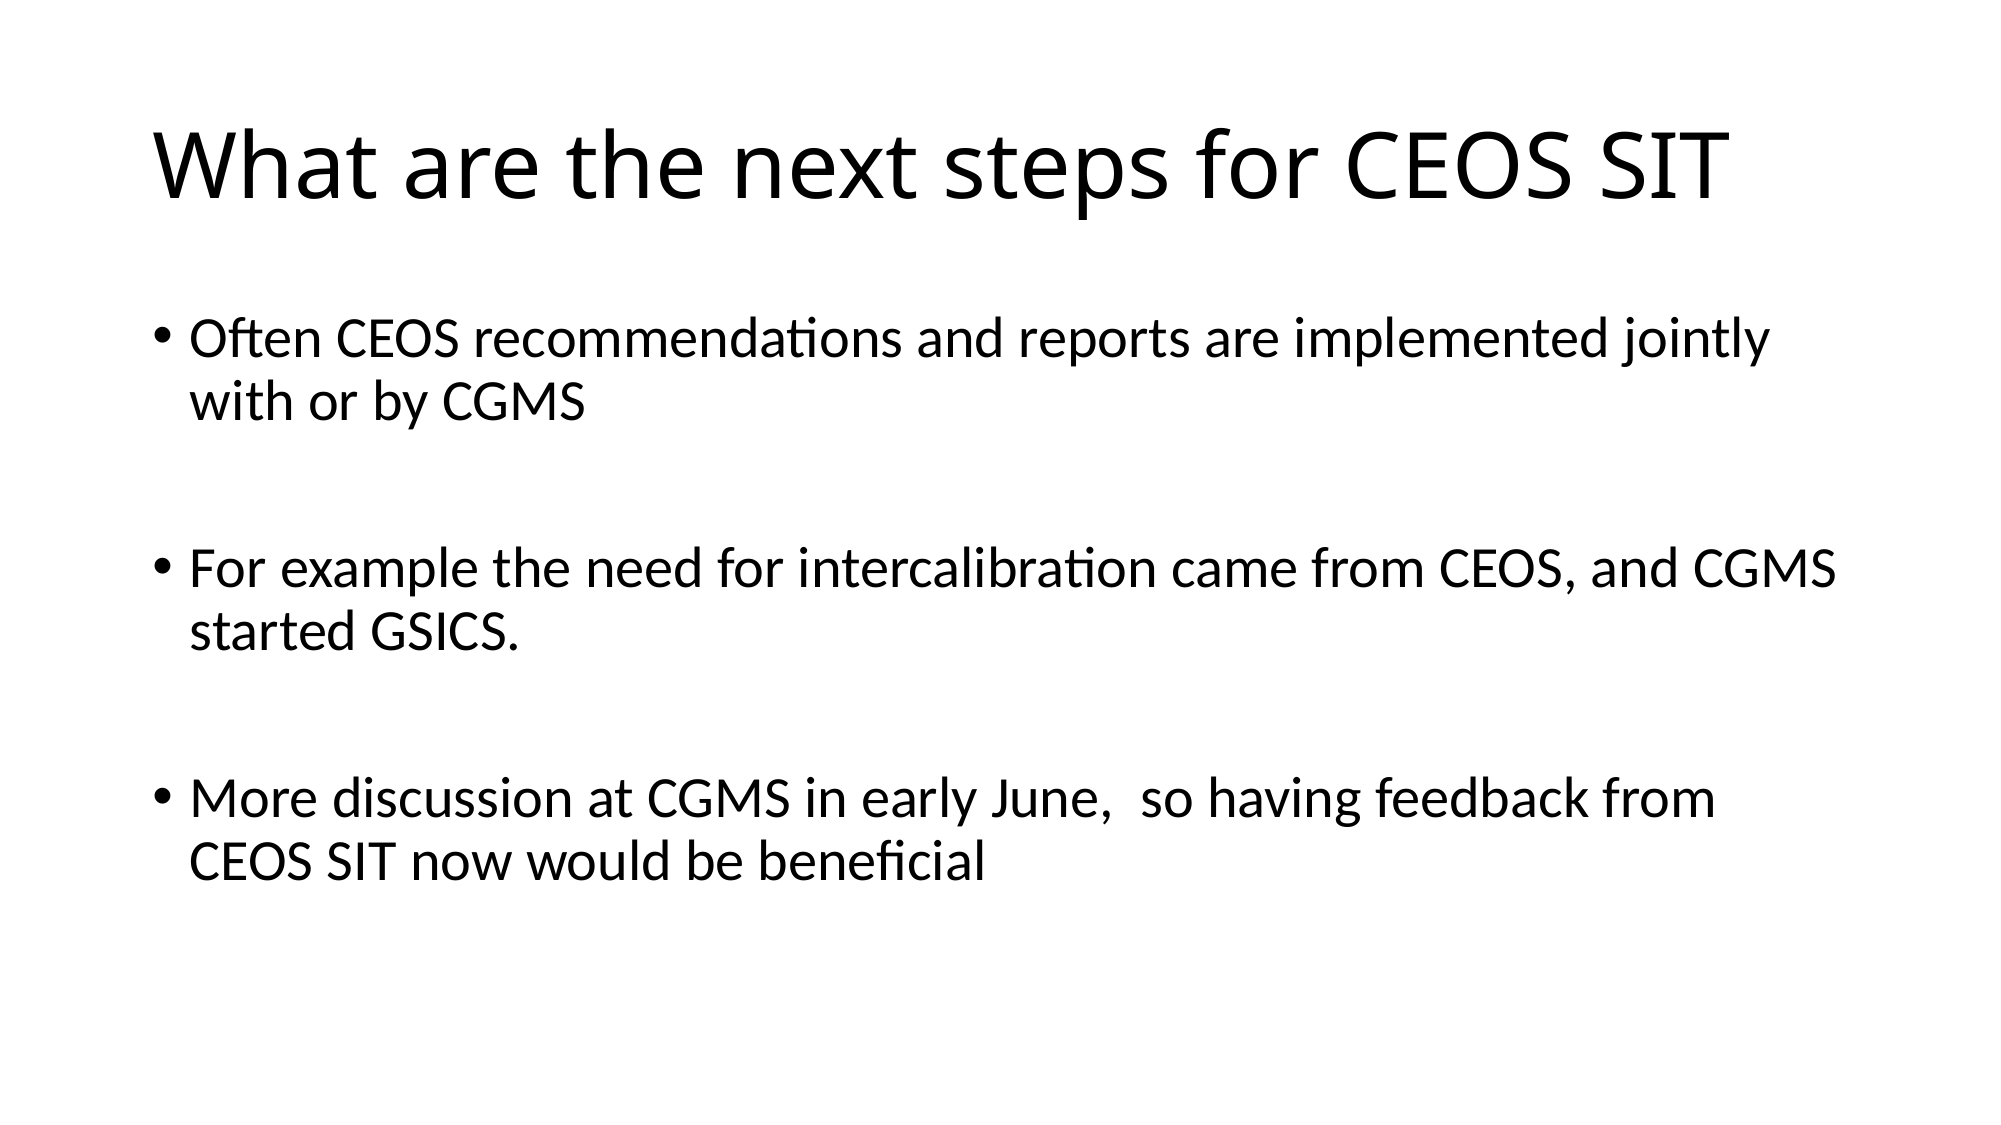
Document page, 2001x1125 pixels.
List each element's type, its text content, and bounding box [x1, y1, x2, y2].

title What are the next steps for CEOS SIT [137, 59, 1863, 278]
list Often CEOS recommendations and reports are implemented jointly with or by CGMS For example the need for intercalibration came from CEOS, and CGMS started GSICS. More discussion at CGMS in early June, so having feedback from CEOS SIT now would be beneficial [137, 299, 1863, 1014]
